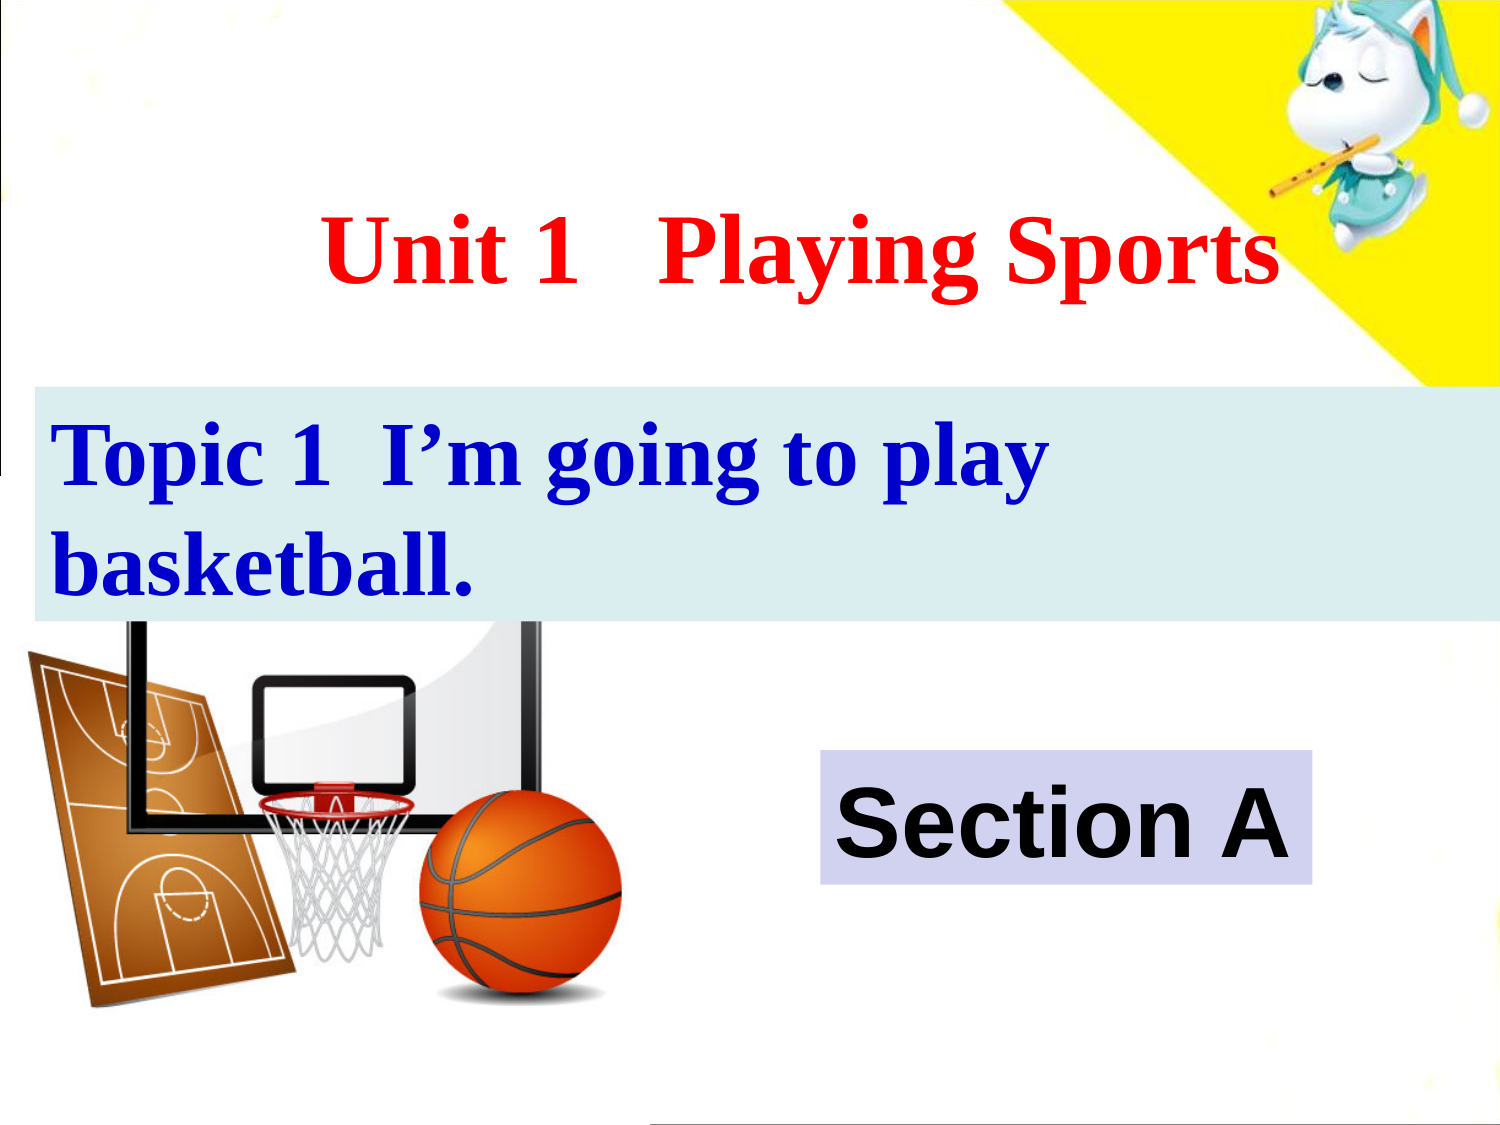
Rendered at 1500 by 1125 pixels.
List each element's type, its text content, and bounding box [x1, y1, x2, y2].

text_box Section A [820, 750, 1313, 885]
text_box Unit 1 Playing Sports [304, 175, 1348, 311]
picture [0, 0, 1500, 1125]
text_box Topic 1 I’m going to play basketball. [35, 386, 1500, 622]
